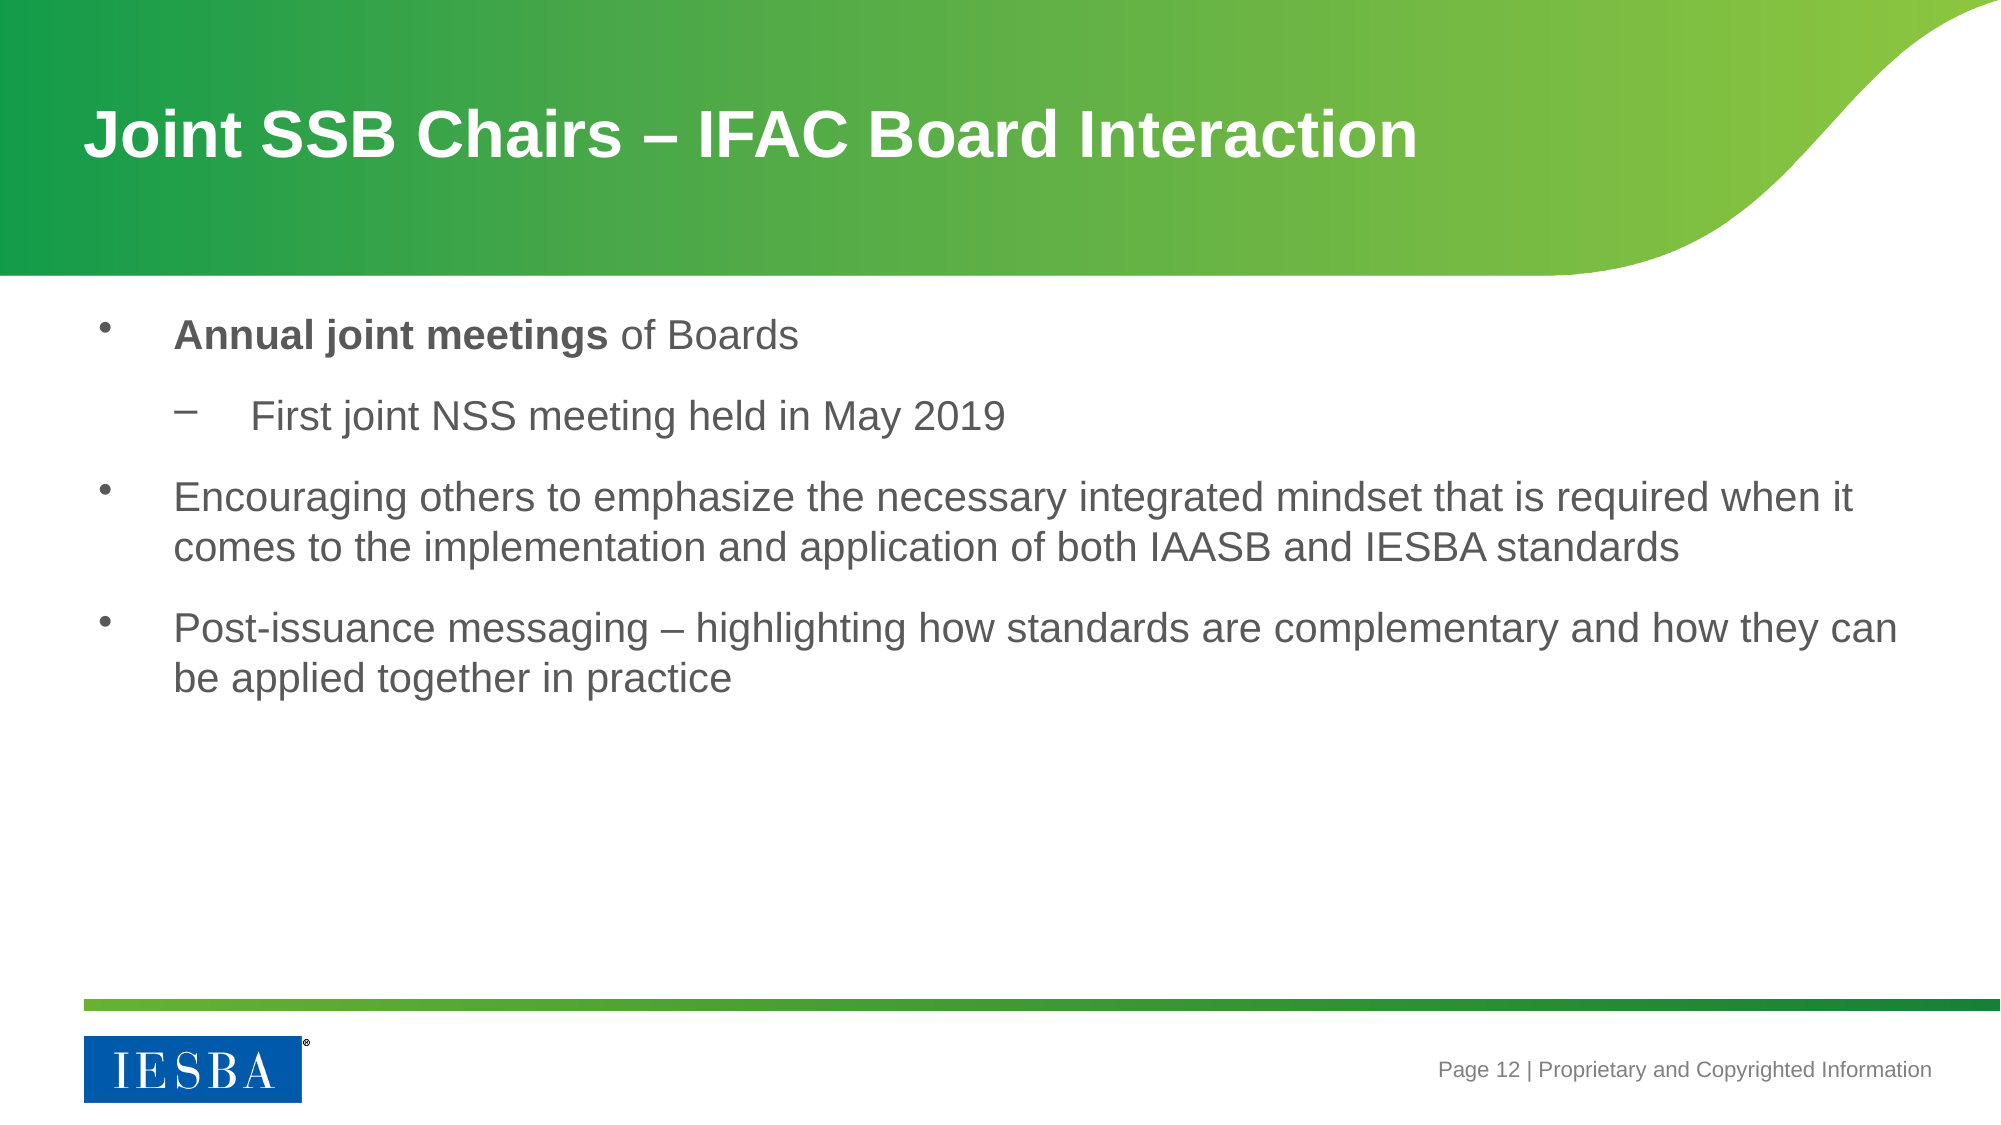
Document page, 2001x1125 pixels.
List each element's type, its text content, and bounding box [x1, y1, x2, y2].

picture [0, 0, 2000, 276]
list Annual joint meetings of Boards First joint NSS meeting held in May 2019 Encouraging others to emphasize the necessary integrated mindset that is required when it comes to the implementation and application of both IAASB and IESBA standards Post-issuance messaging – highlighting how standards are complementary and how they can be applied together in practice [83, 299, 1925, 1084]
picture [84, 1084, 310, 1103]
title Joint SSB Chairs – IFAC Board Interaction [83, 87, 1734, 175]
